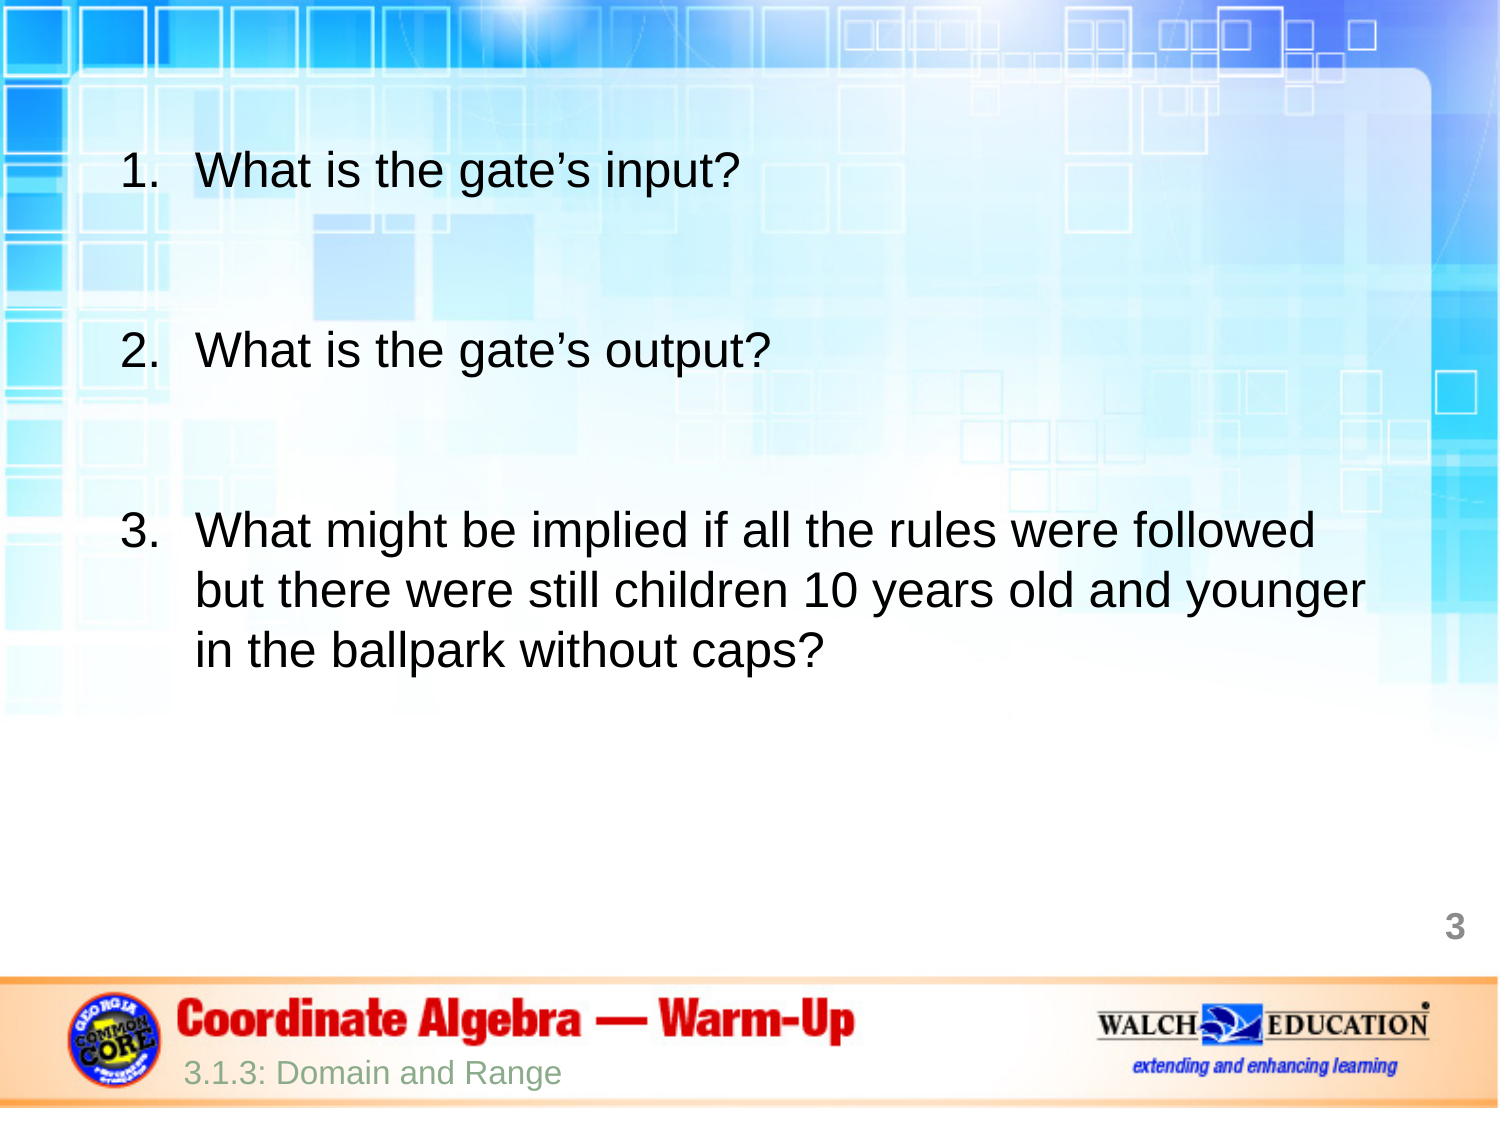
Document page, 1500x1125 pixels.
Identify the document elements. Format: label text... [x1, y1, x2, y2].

footer 3.1.3: Domain and Range [168, 1048, 1067, 1094]
text_box [1441, 924, 1472, 1001]
slide_number 3 [1411, 901, 1481, 949]
text_box What is the gate’s input? What is the gate’s output? What might be implied if all the rules were followed but there were still children 10 years old and younger in the ballpark without caps? [105, 130, 1411, 949]
picture [0, 0, 1500, 1108]
